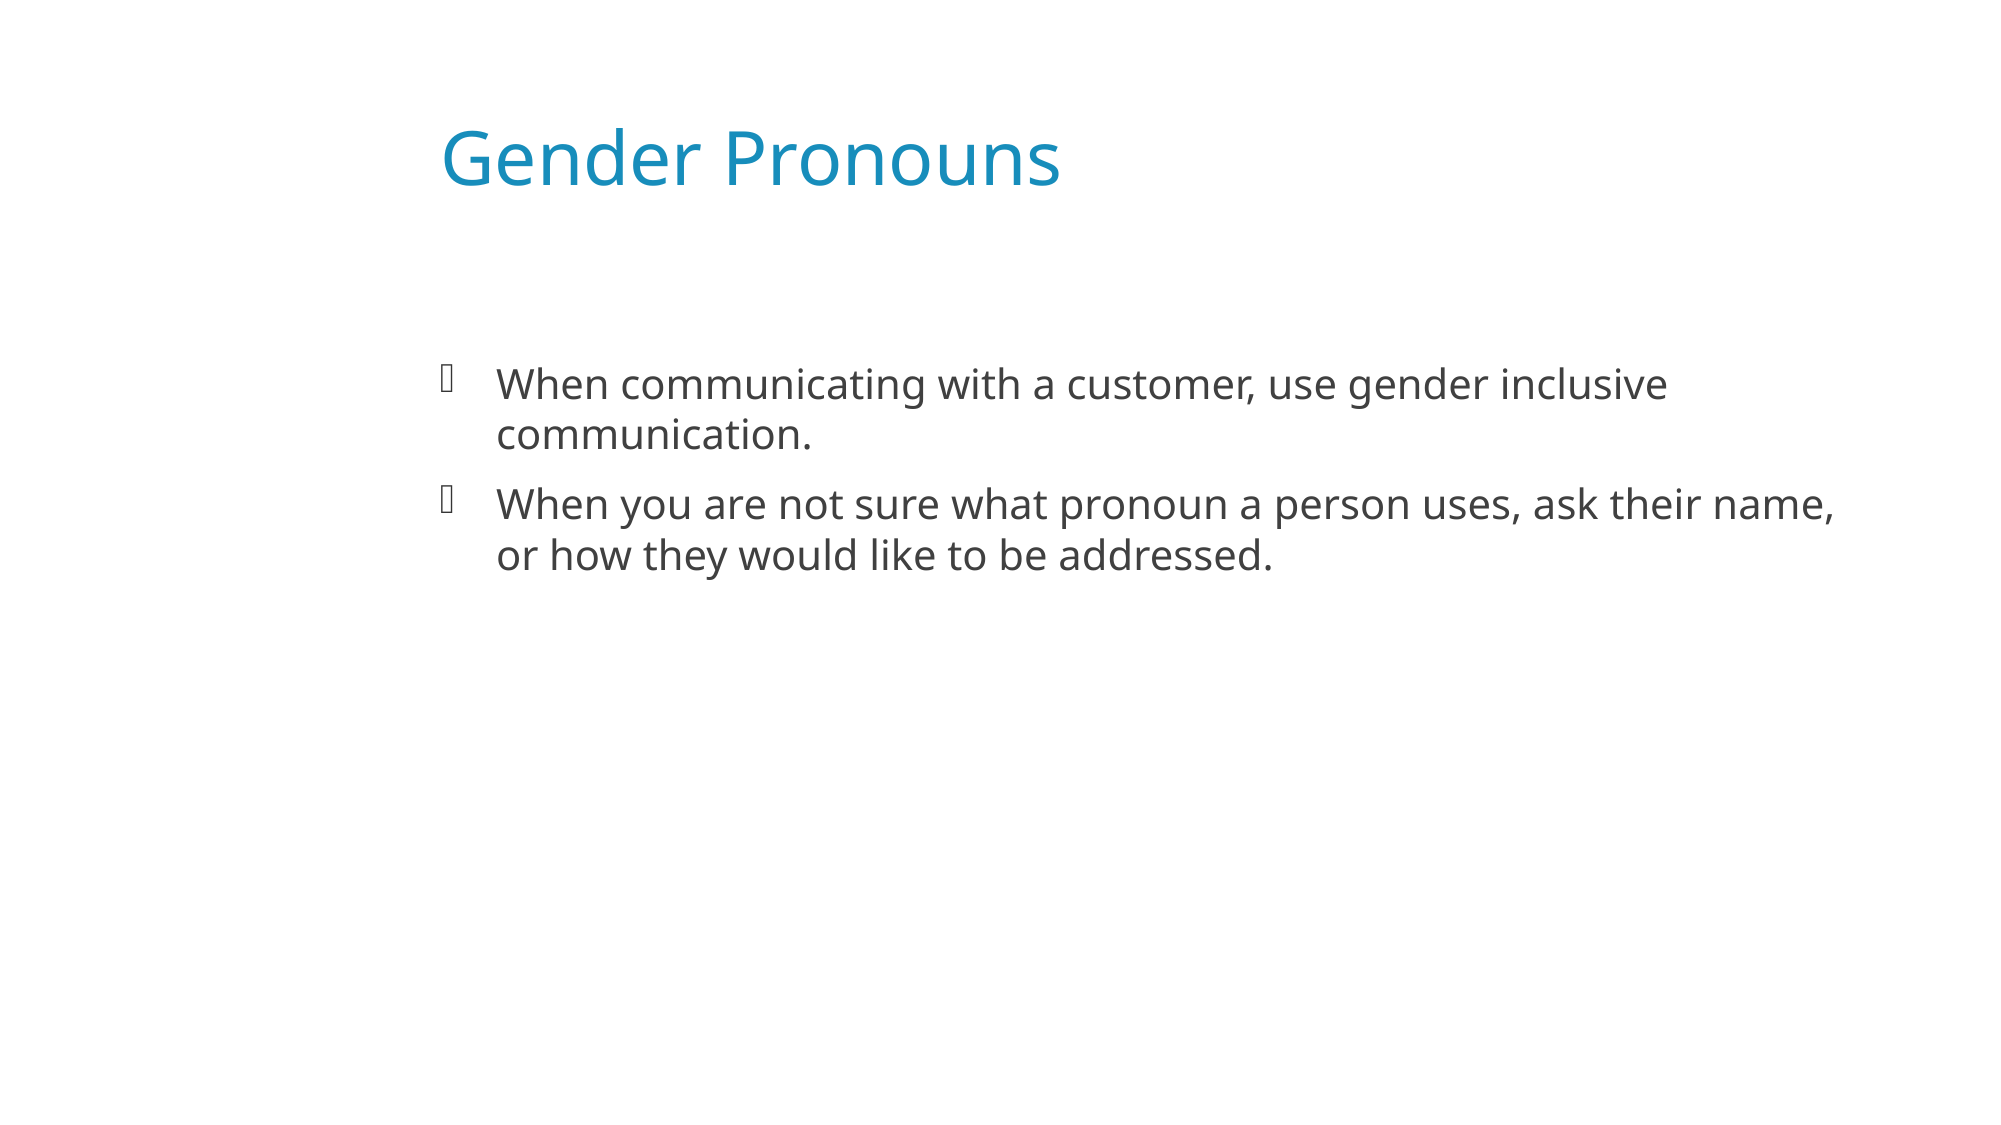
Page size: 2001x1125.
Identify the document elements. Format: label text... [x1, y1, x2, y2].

list When communicating with a customer, use gender inclusive communication. When you are not sure what pronoun a person uses, ask their name, or how they would like to be addressed. [424, 350, 1888, 1074]
title Gender Pronouns [425, 102, 1888, 313]
